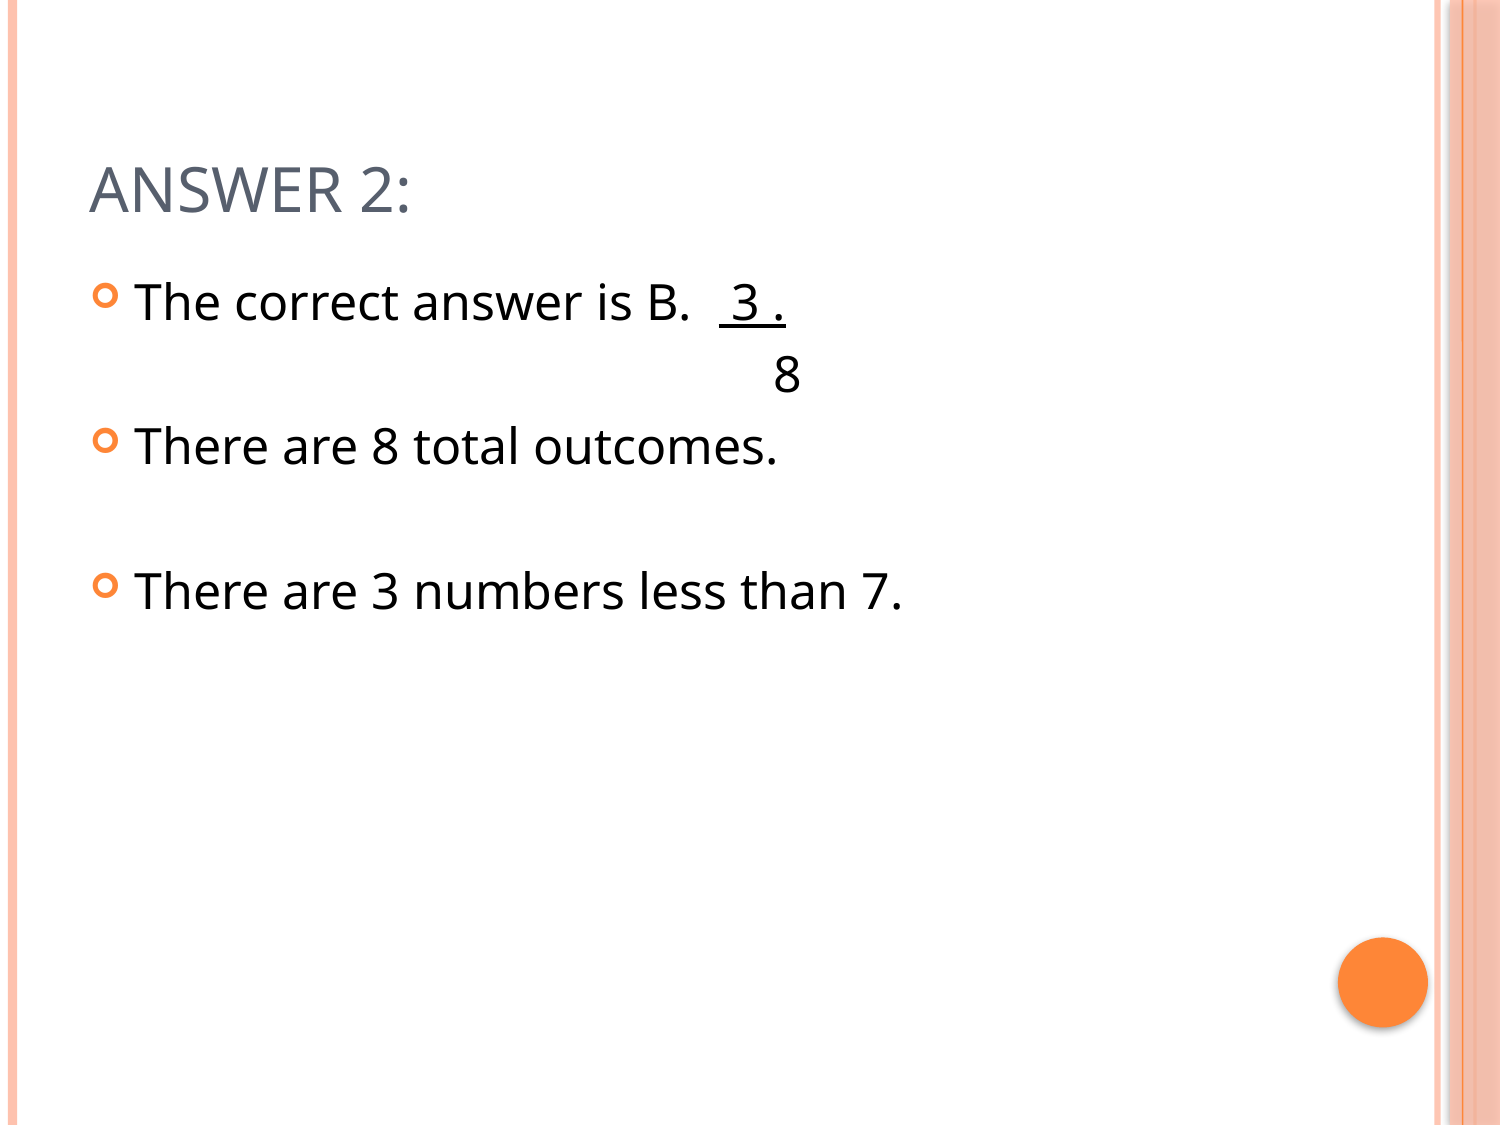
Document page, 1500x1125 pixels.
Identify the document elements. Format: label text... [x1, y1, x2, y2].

list The correct answer is B. 3 . 8 There are 8 total outcomes. There are 3 numbers less than 7. [75, 262, 1300, 1062]
title Answer 2: [75, 45, 1300, 233]
